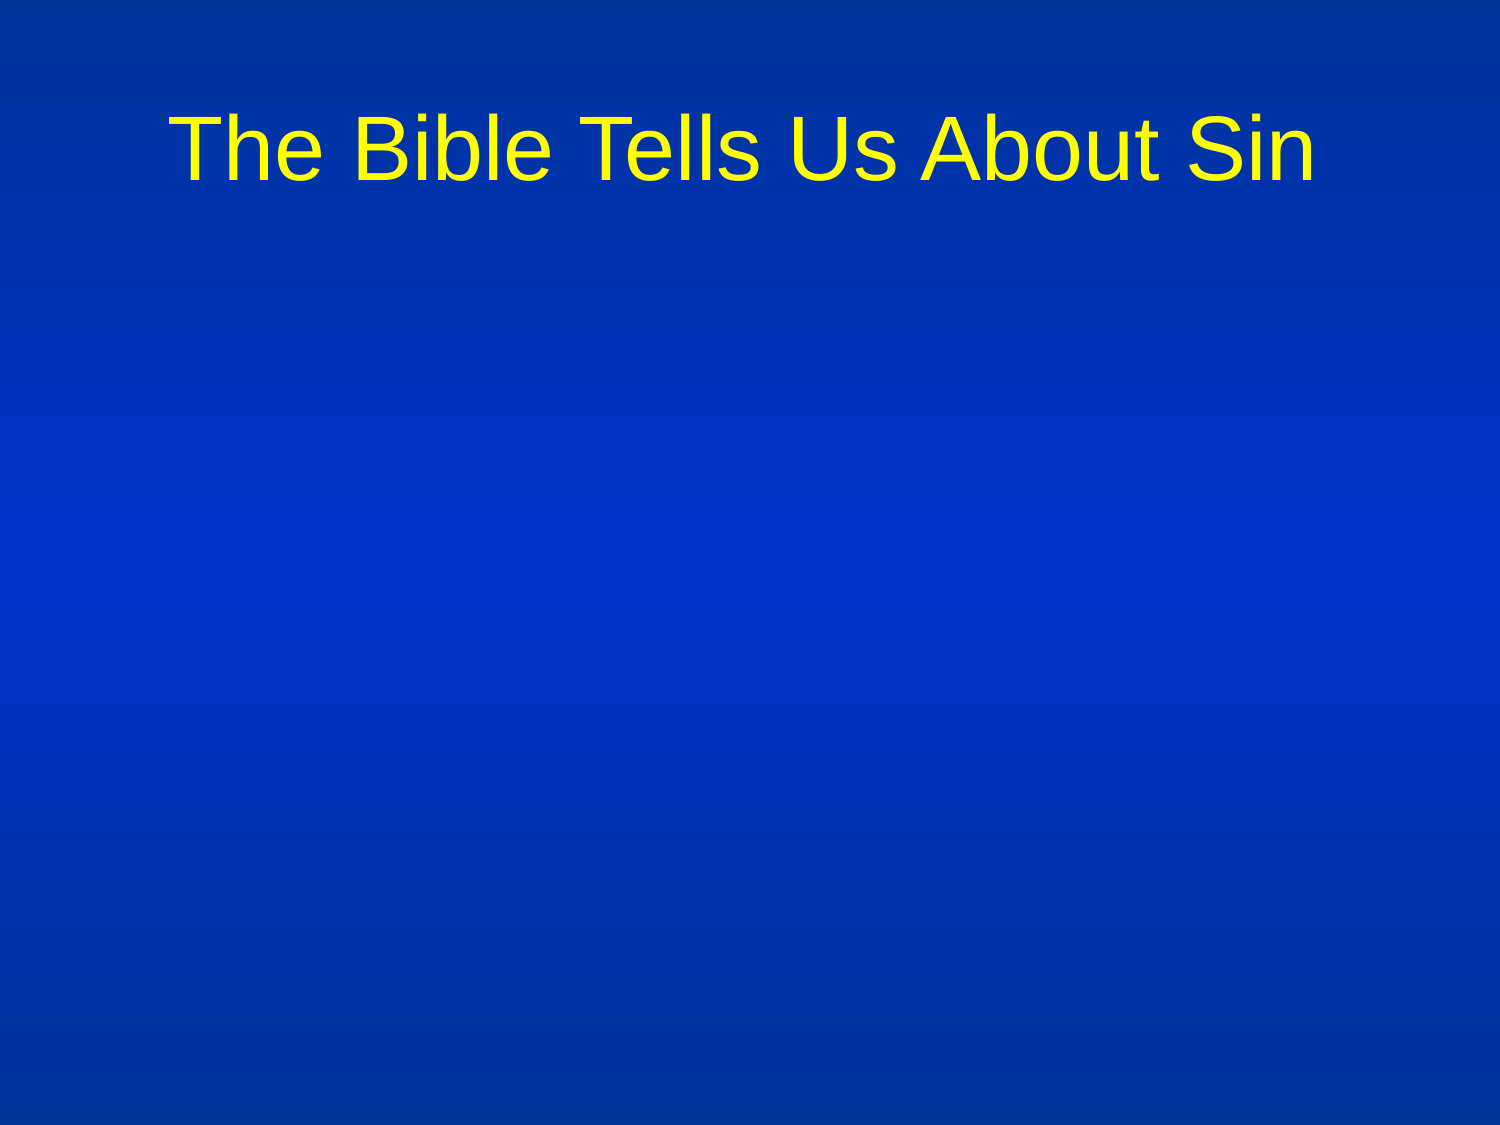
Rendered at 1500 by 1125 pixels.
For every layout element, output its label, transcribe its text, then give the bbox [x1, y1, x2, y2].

title The Bible Tells Us About Sin [50, 50, 1438, 238]
